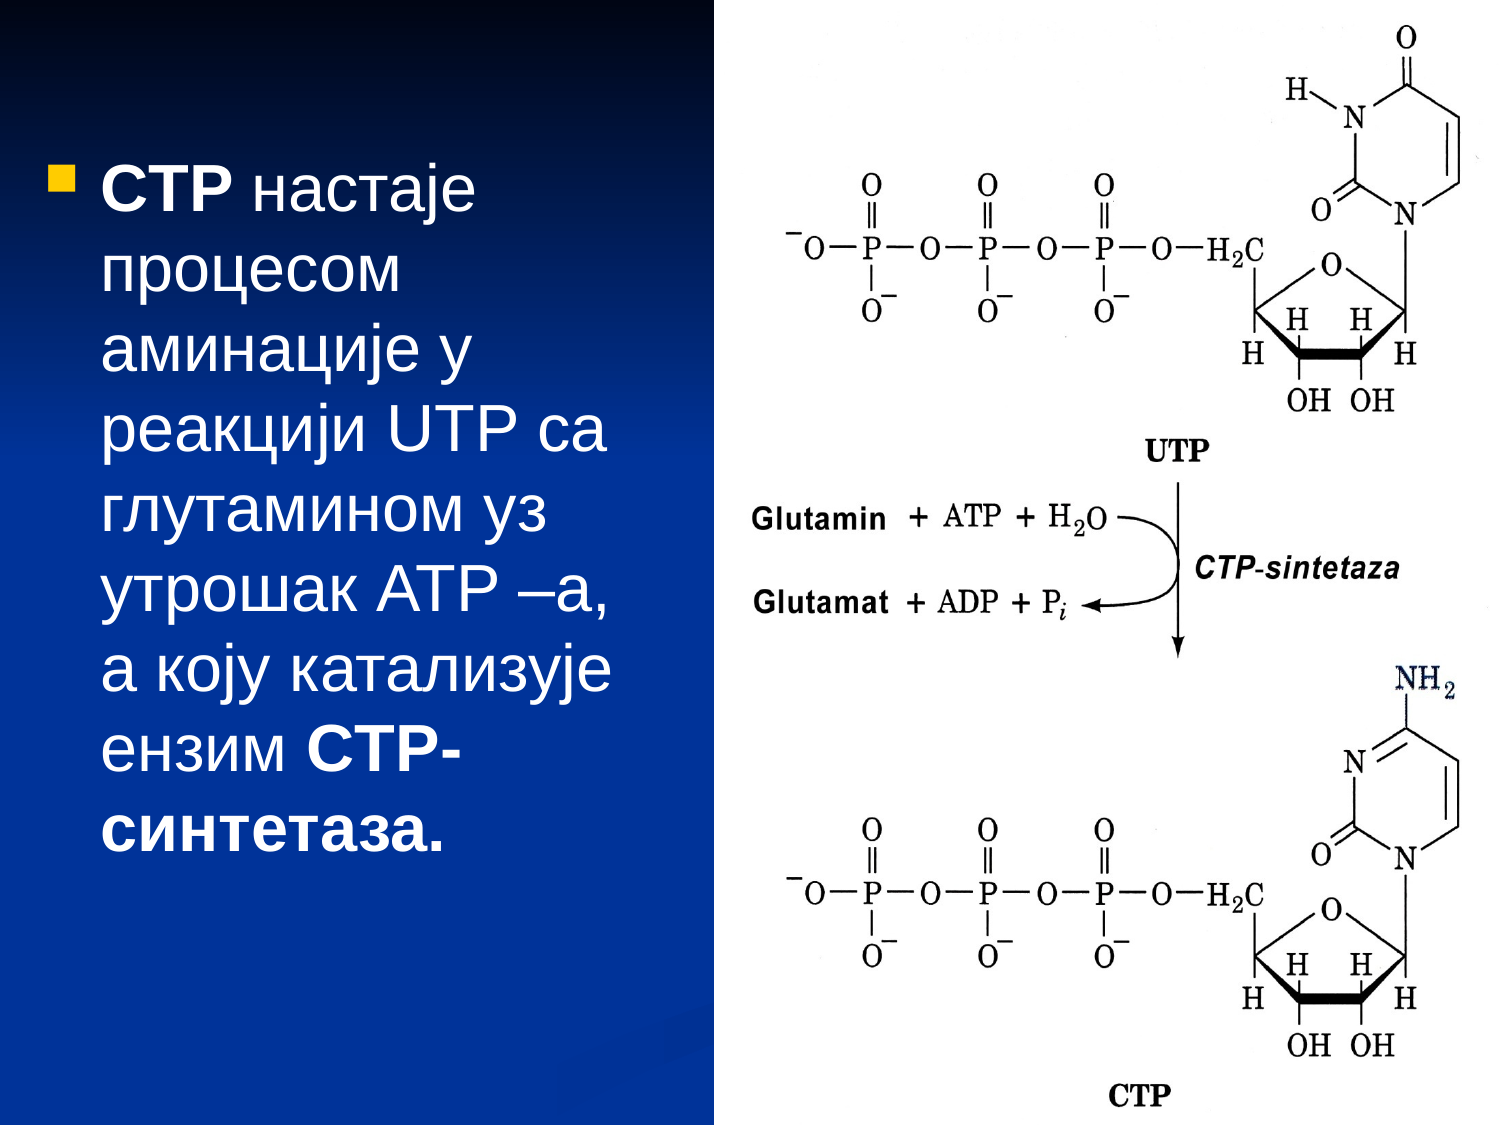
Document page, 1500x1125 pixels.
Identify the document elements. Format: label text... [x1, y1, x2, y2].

picture [714, 0, 1500, 1125]
list CTP настаје процесом аминације у реакцији UTP са глутамином уз утрошак ATP –а, а коју катализује ензим CTP-синтетаза. [29, 136, 681, 958]
